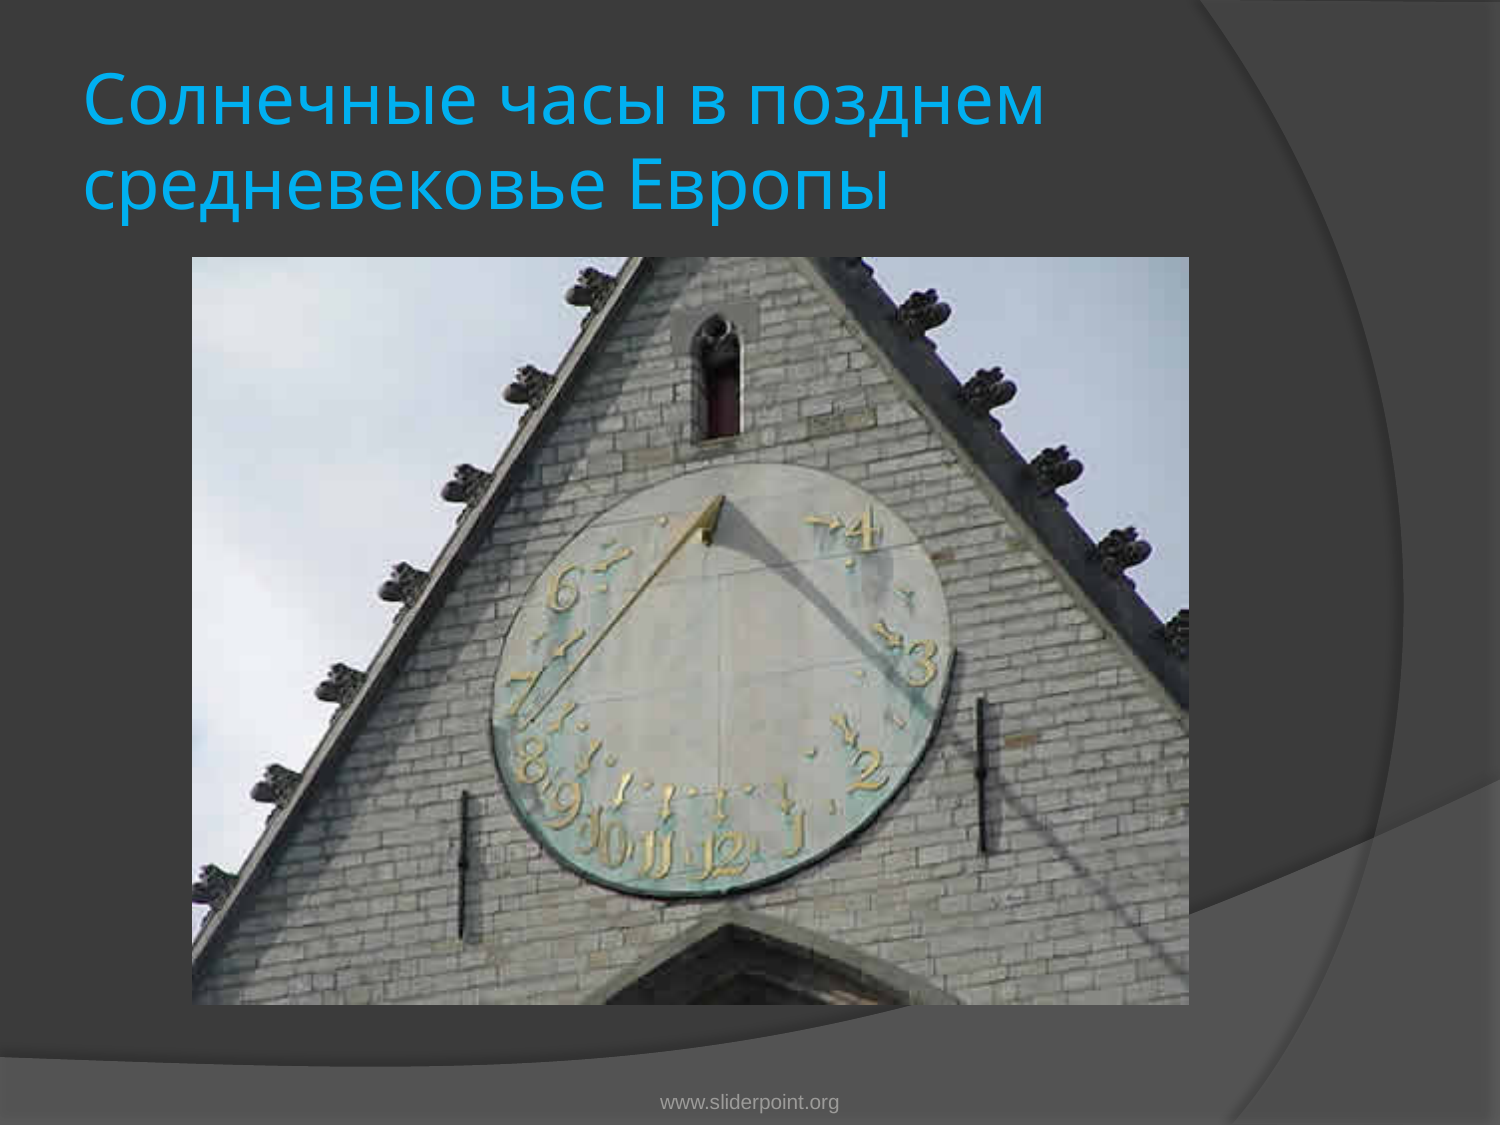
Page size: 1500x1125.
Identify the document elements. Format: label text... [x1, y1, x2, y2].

title Солнечные часы в позднем средневековье Европы [75, 45, 1300, 233]
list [192, 257, 1189, 1006]
footer www.sliderpoint.org [512, 1053, 988, 1114]
